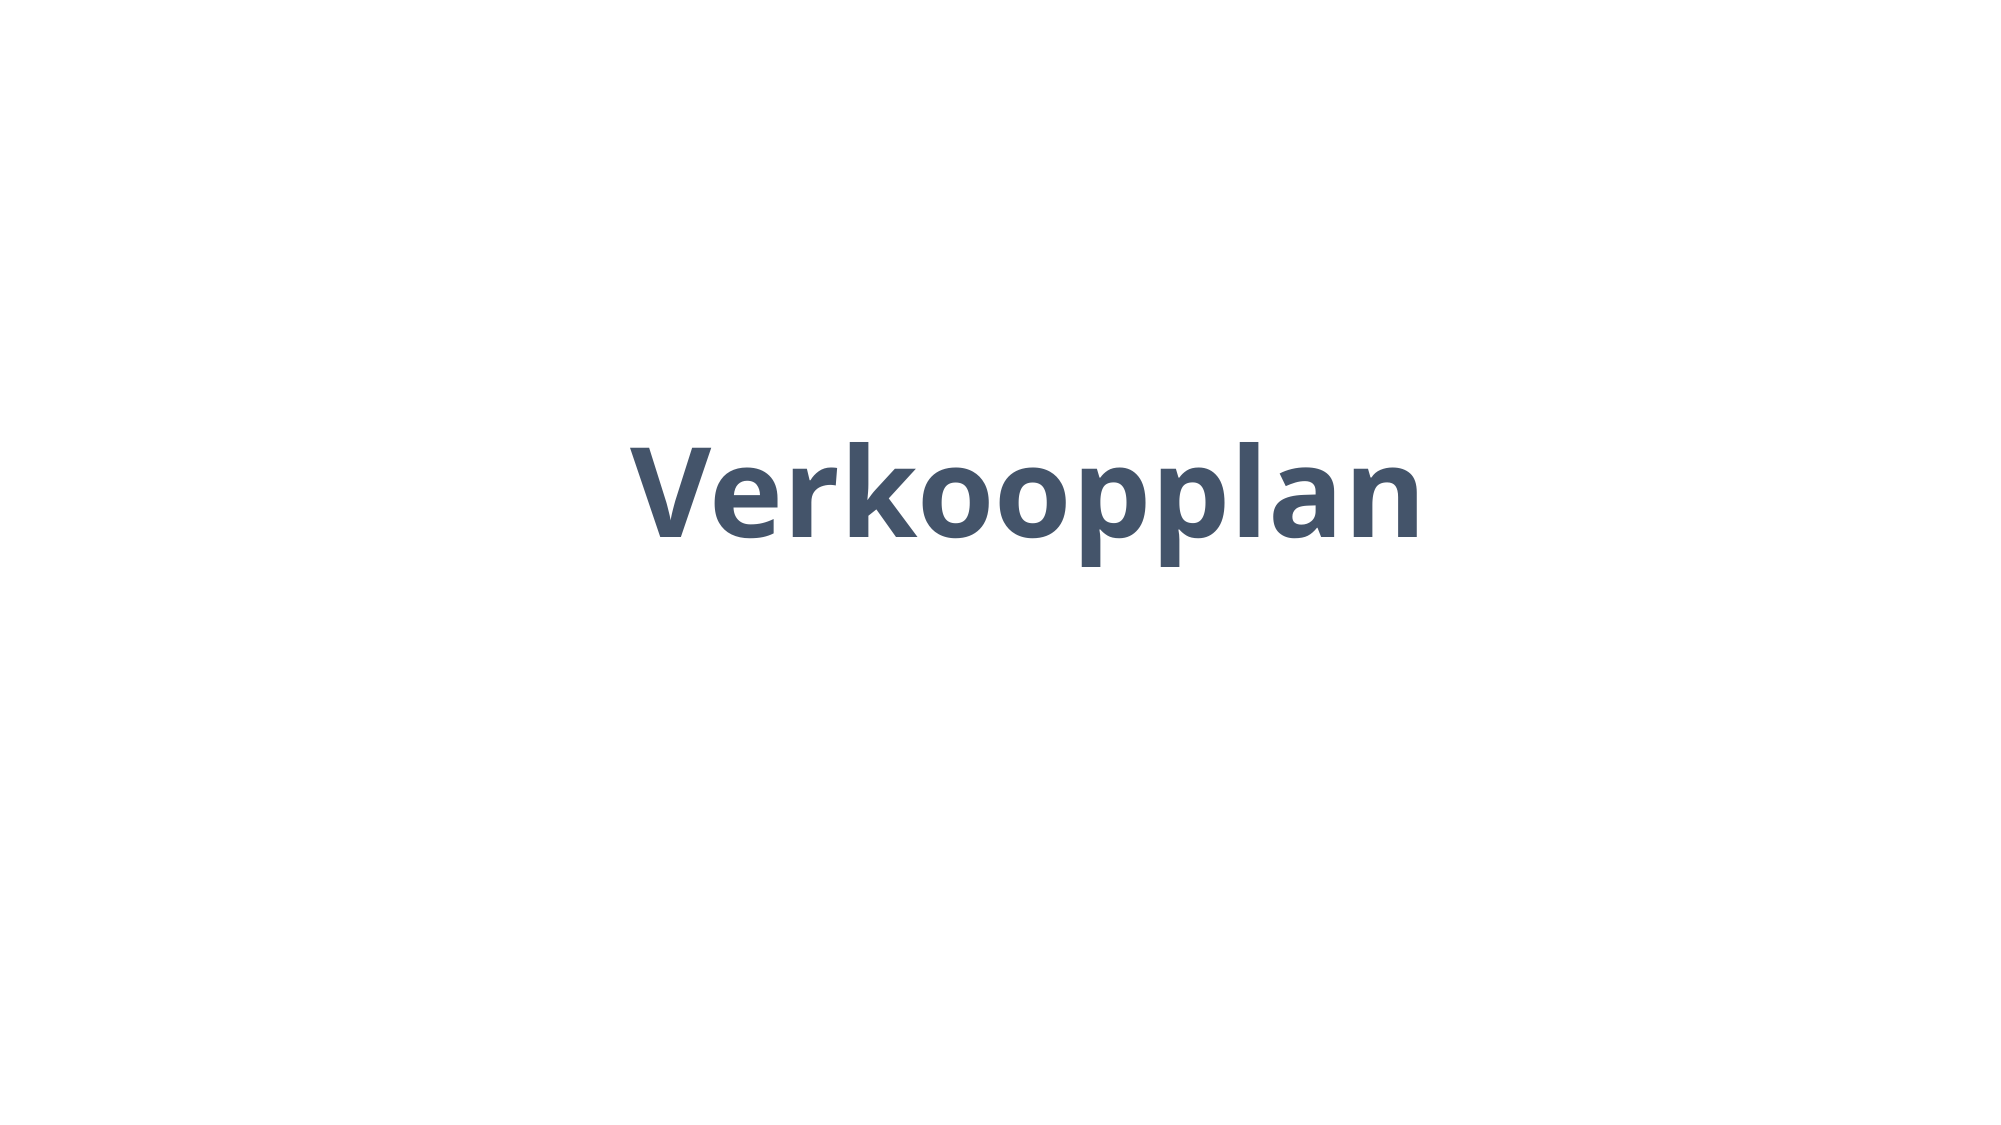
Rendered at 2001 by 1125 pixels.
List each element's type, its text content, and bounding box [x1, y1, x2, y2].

title Verkoopplan [166, 388, 1892, 606]
